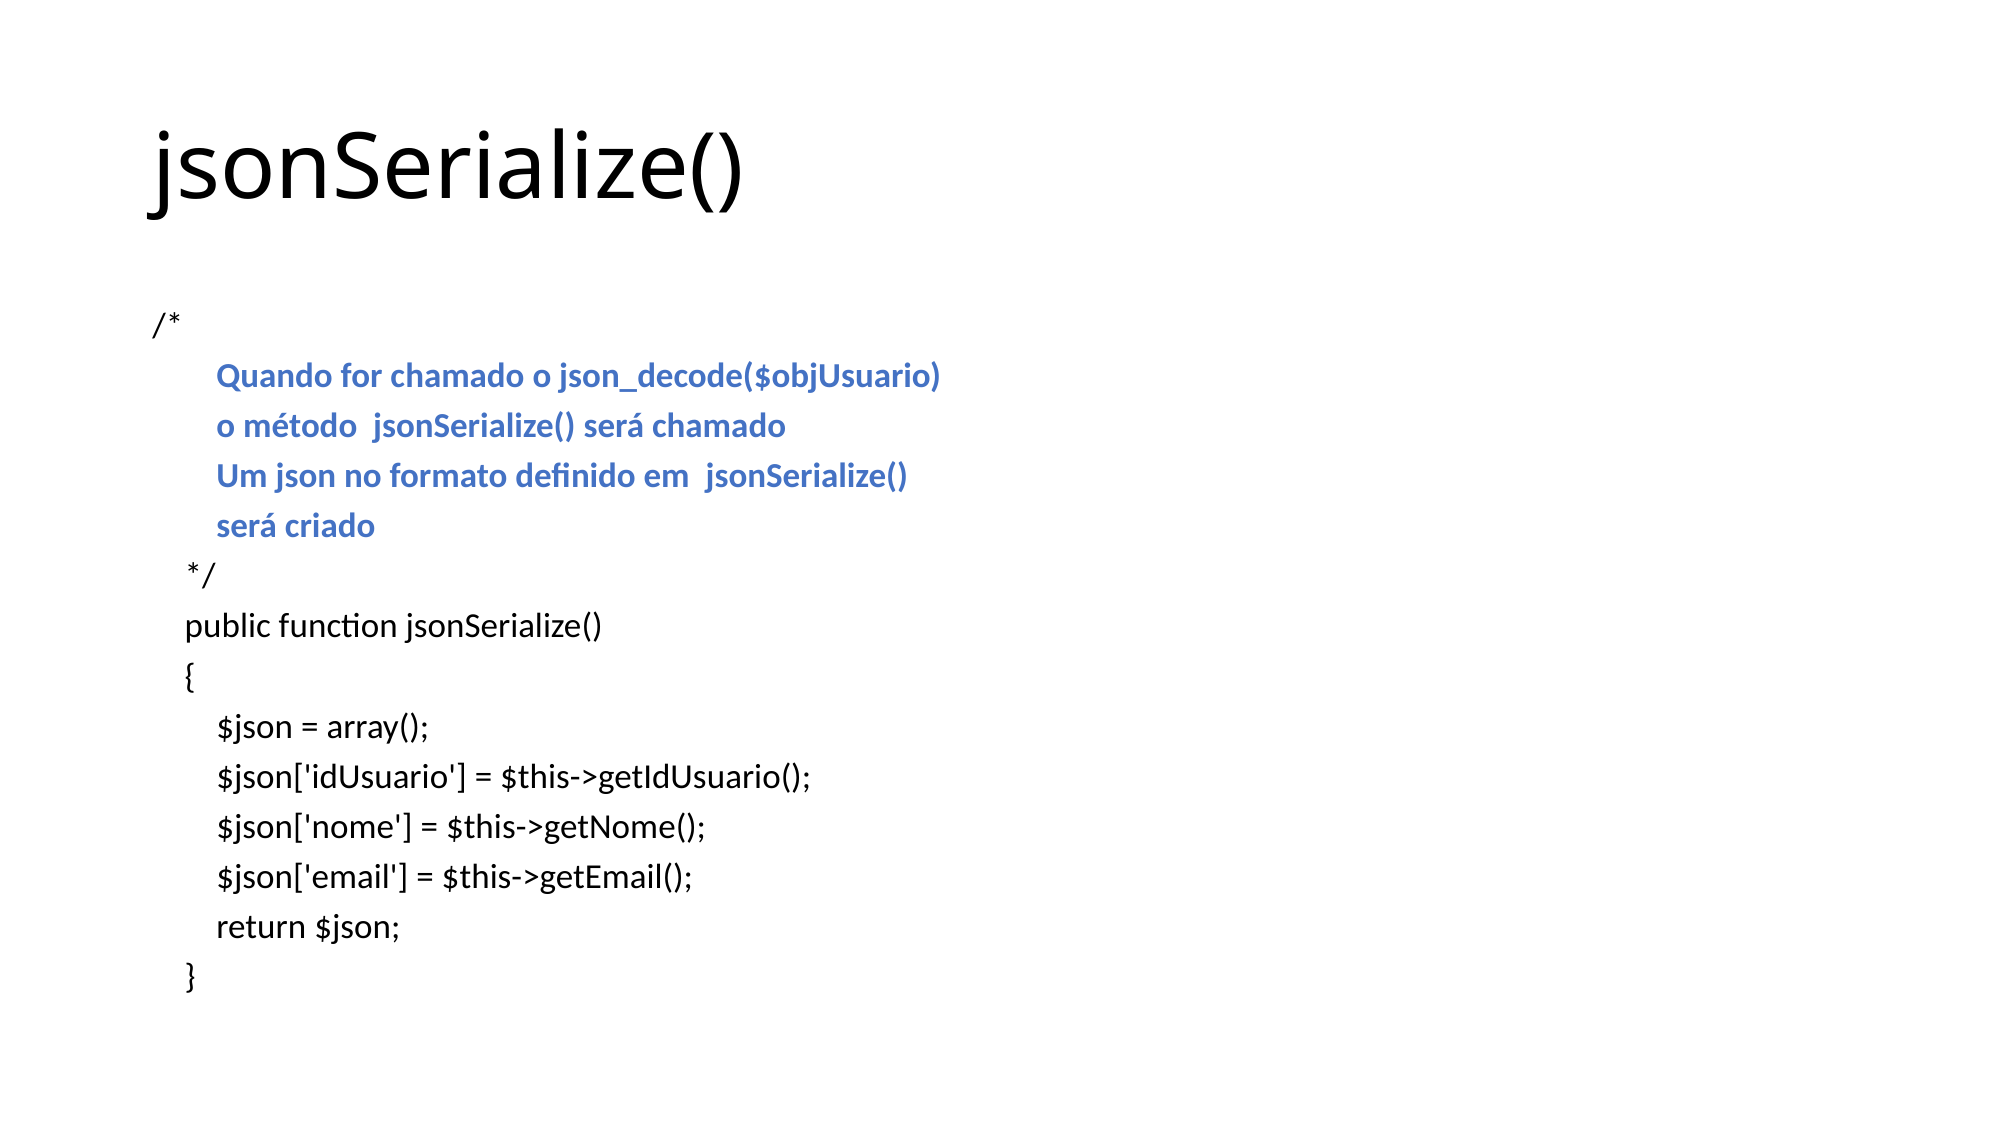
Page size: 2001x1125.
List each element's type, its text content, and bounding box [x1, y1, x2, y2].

list /* Quando for chamado o json_decode($objUsuario) o método jsonSerialize() será chamado Um json no formato definido em jsonSerialize() será criado */ public function jsonSerialize() { $json = array(); $json['idUsuario'] = $this->getIdUsuario(); $json['nome'] = $this->getNome(); $json['email'] = $this->getEmail(); return $json; } [137, 299, 1863, 1014]
title jsonSerialize() [137, 59, 1863, 278]
